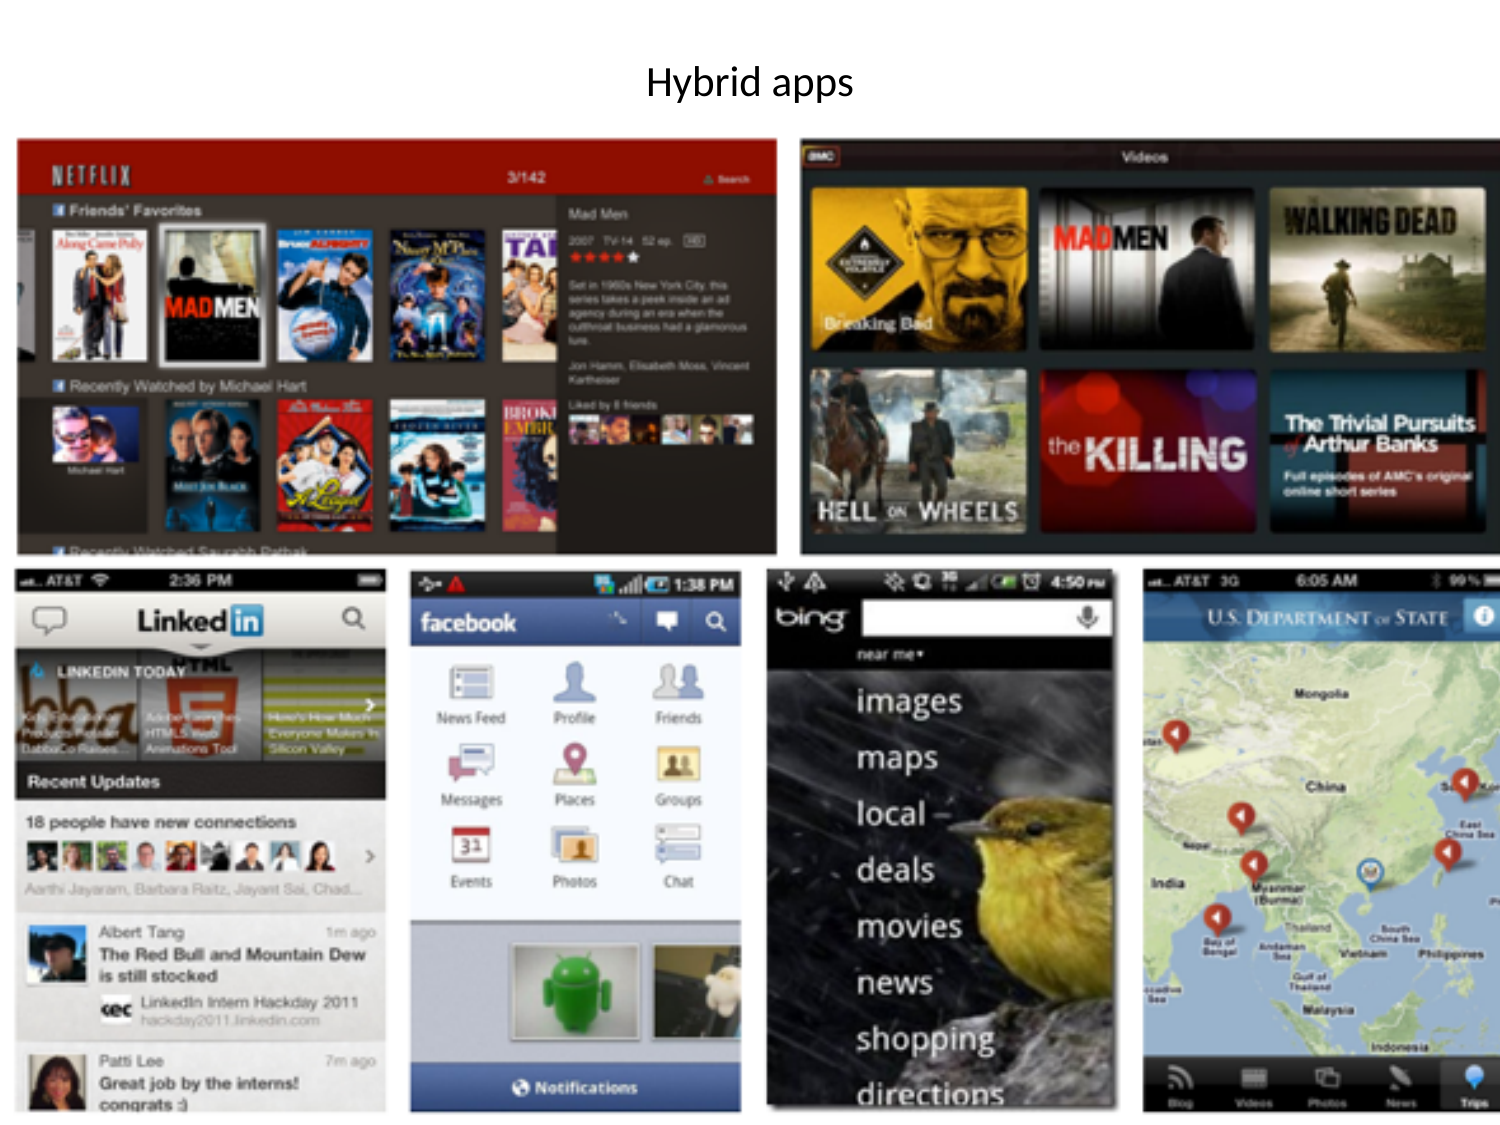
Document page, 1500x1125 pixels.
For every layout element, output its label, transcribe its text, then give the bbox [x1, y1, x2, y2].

title Hybrid apps [75, 45, 1425, 113]
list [0, 124, 1500, 1125]
